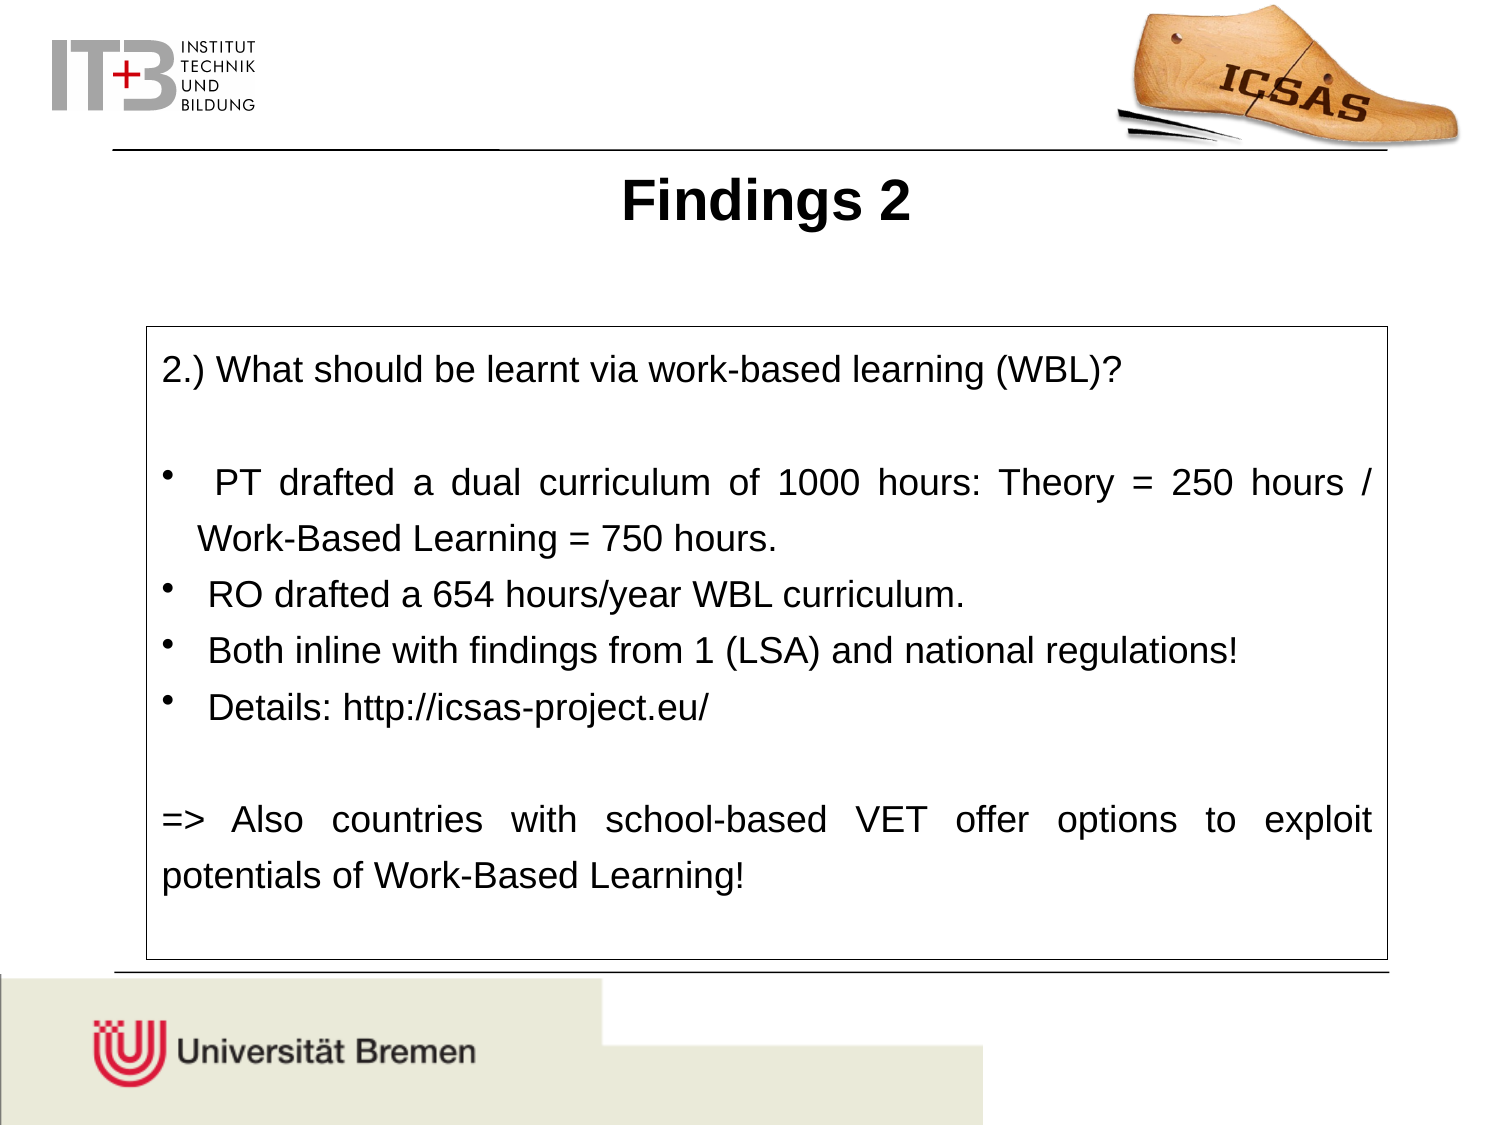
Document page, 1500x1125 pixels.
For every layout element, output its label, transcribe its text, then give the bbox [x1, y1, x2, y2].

picture [1111, 2, 1464, 153]
text_box Findings 2 [606, 155, 928, 240]
text_box 2.) What should be learnt via work-based learning (WBL)? PT drafted a dual curriculum of 1000 hours: Theory = 250 hours / Work-Based Learning = 750 hours. RO drafted a 654 hours/year WBL curriculum. Both inline with findings from 1 (LSA) and national regulations! Details: http://icsas-project.eu/ => Also countries with school-based VET offer options to exploit potentials of Work-Based Learning! [146, 326, 1388, 960]
picture [52, 40, 255, 111]
picture [0, 974, 983, 1125]
